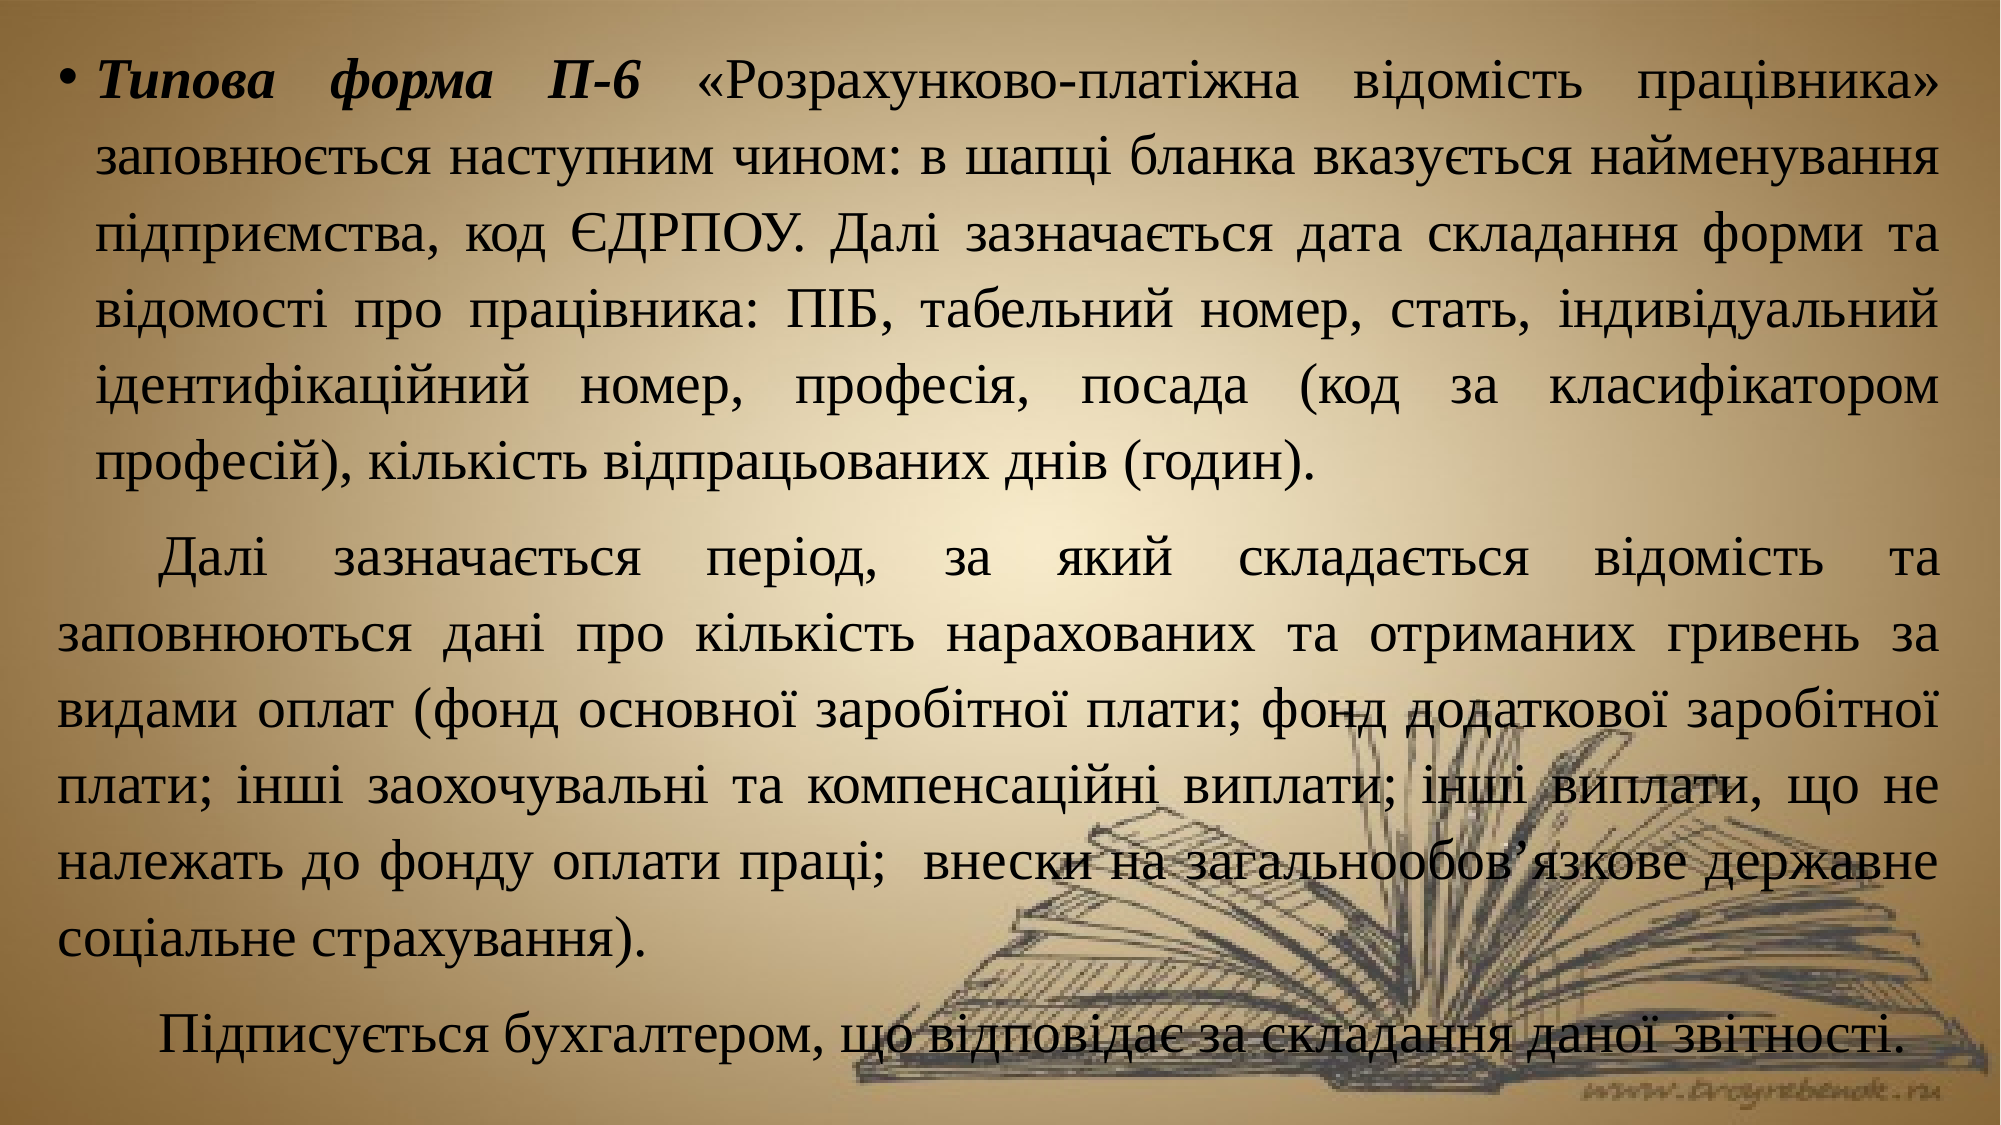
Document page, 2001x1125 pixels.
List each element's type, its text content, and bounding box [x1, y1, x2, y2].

list Типова форма П-6 «Розрахунково-платіжна відомість працівника» заповнюється наступним чином: в шапці бланка вказується найменування підприємства, код ЄДРПОУ. Далі зазначається дата складання форми та відомості про працівника: ПІБ, табельний номер, стать, індивідуальний ідентифікаційний номер, професія, посада (код за класифікатором професій), кількість відпрацьованих днів (годин). Далі зазначається період, за який складається відомість та заповнюються дані про кількість нарахованих та отриманих гривень за видами оплат (фонд основної заробітної плати; фонд додаткової заробітної плати; інші заохочувальні та компенсаційні виплати; інші виплати, що не належать до фонду оплати праці; внески на загальнообов’язкове державне соціальне страхування). Підписується бухгалтером, що відповідає за складання даної звітності. [42, 26, 1958, 1083]
picture [0, 0, 2001, 1125]
